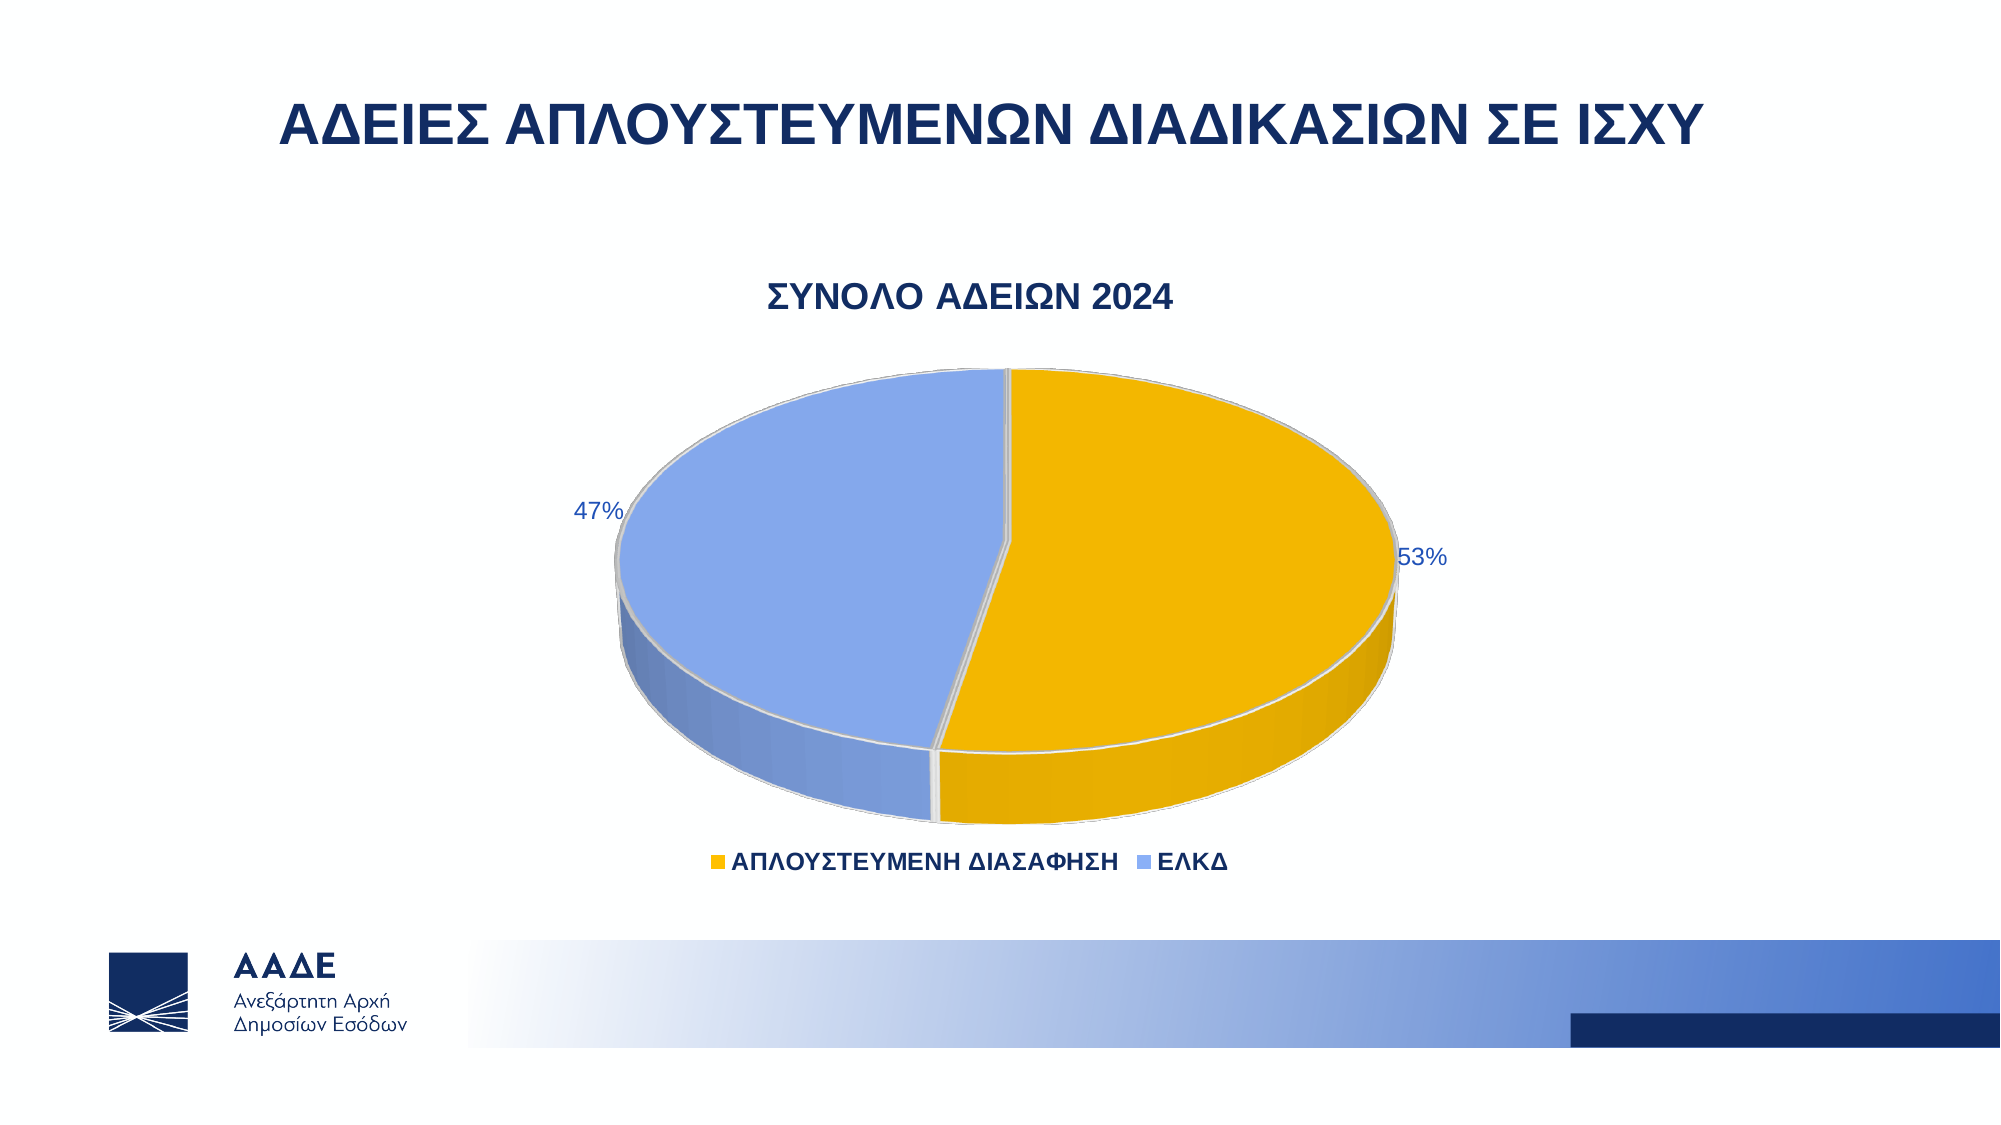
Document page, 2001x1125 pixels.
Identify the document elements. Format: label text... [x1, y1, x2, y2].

title ΑΔΕΙΕΣ ΑΠΛΟΥΣΤΕΥΜΕΝΩΝ ΔΙΑΔΙΚΑΣΙΩΝ ΣΕ ΙΣΧΥ [137, 59, 1863, 192]
chart [231, 243, 1709, 882]
picture [43, 898, 473, 1090]
